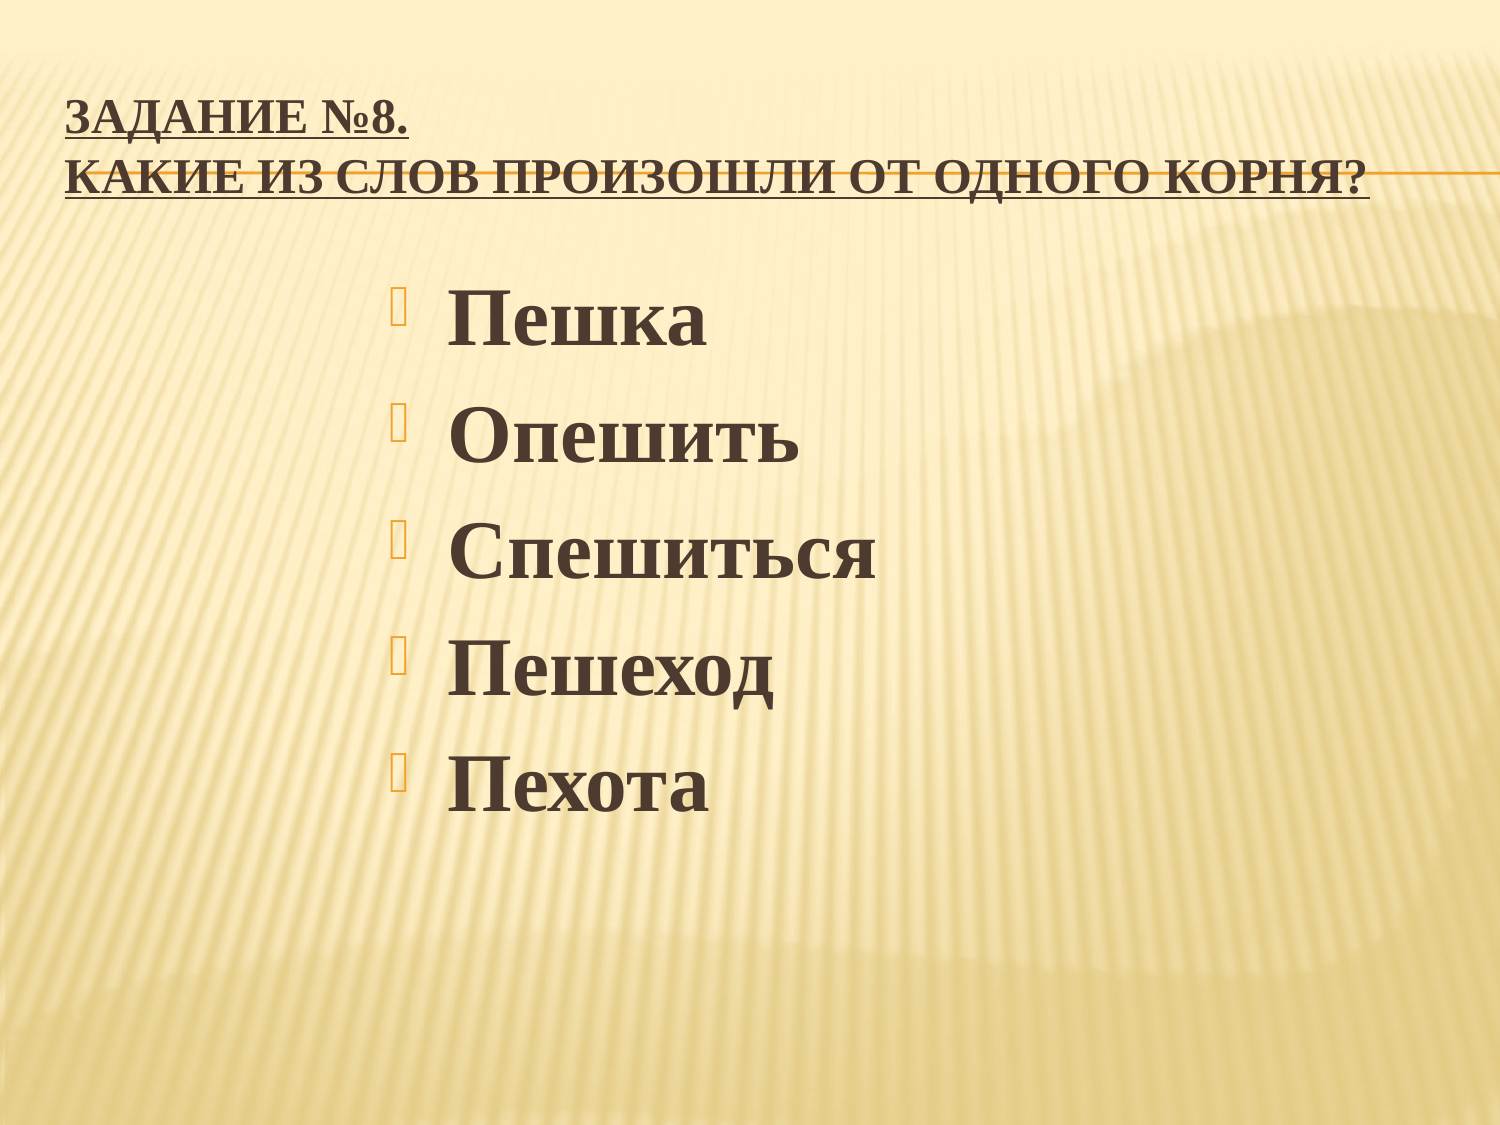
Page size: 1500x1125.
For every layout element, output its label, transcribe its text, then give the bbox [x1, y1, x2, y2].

list Пешка Опешить Спешиться Пешеход Пехота [50, 254, 1475, 998]
title Задание №8. Какие из слов произошли от одного корня? [50, 75, 1475, 213]
